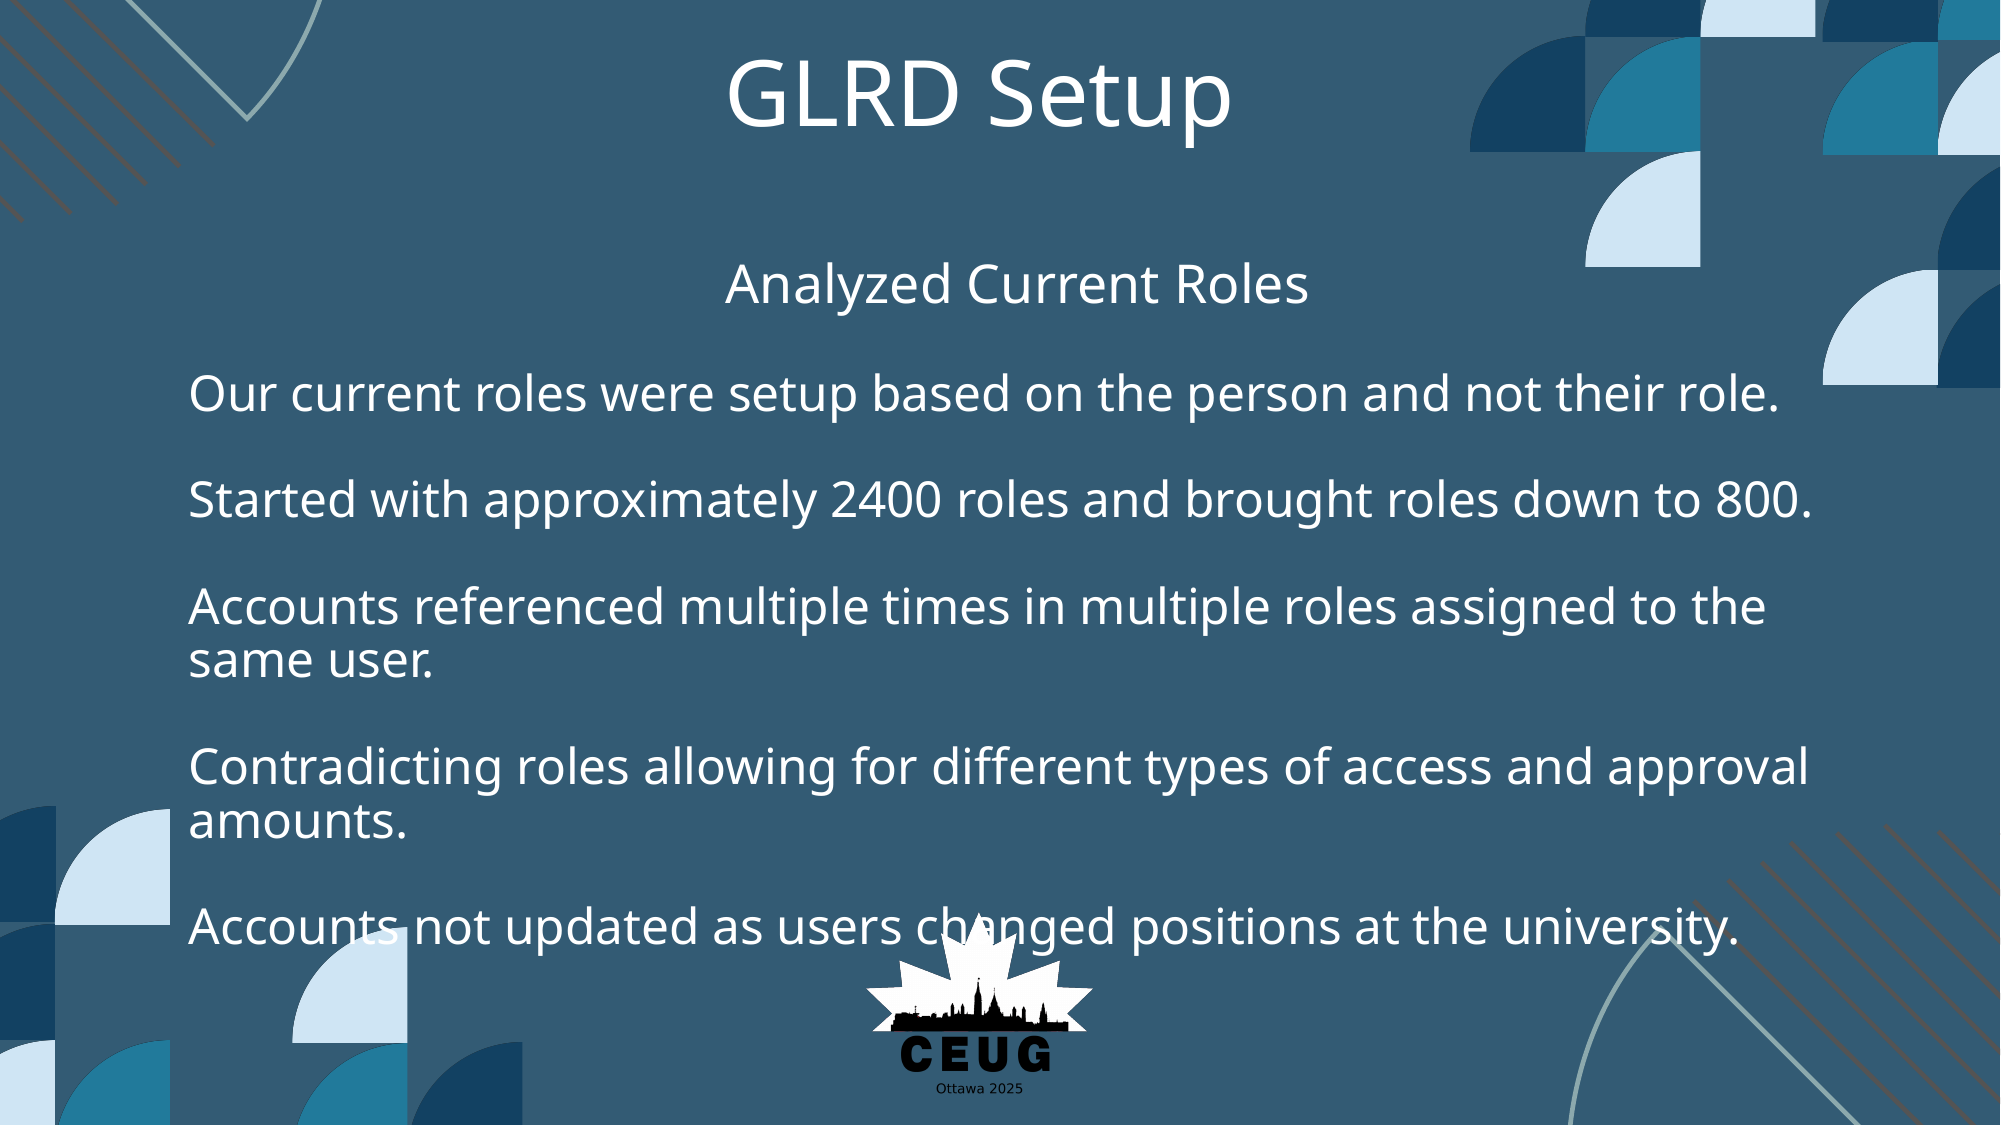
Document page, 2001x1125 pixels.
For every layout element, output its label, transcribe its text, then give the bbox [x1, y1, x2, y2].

text_box Analyzed Current Roles Our current roles were setup based on the person and not their role. Started with approximately 2400 roles and brought roles down to 800. Accounts referenced multiple times in multiple roles assigned to the same user. Contradicting roles allowing for different types of access and approval amounts. Accounts not updated as users changed positions at the university. [173, 249, 1863, 969]
picture [866, 969, 1093, 1100]
picture [292, 969, 523, 1125]
picture [1843, 0, 2001, 388]
picture [0, 806, 170, 1125]
title GLRD Setup [117, 0, 1843, 194]
picture [1585, 194, 1701, 249]
